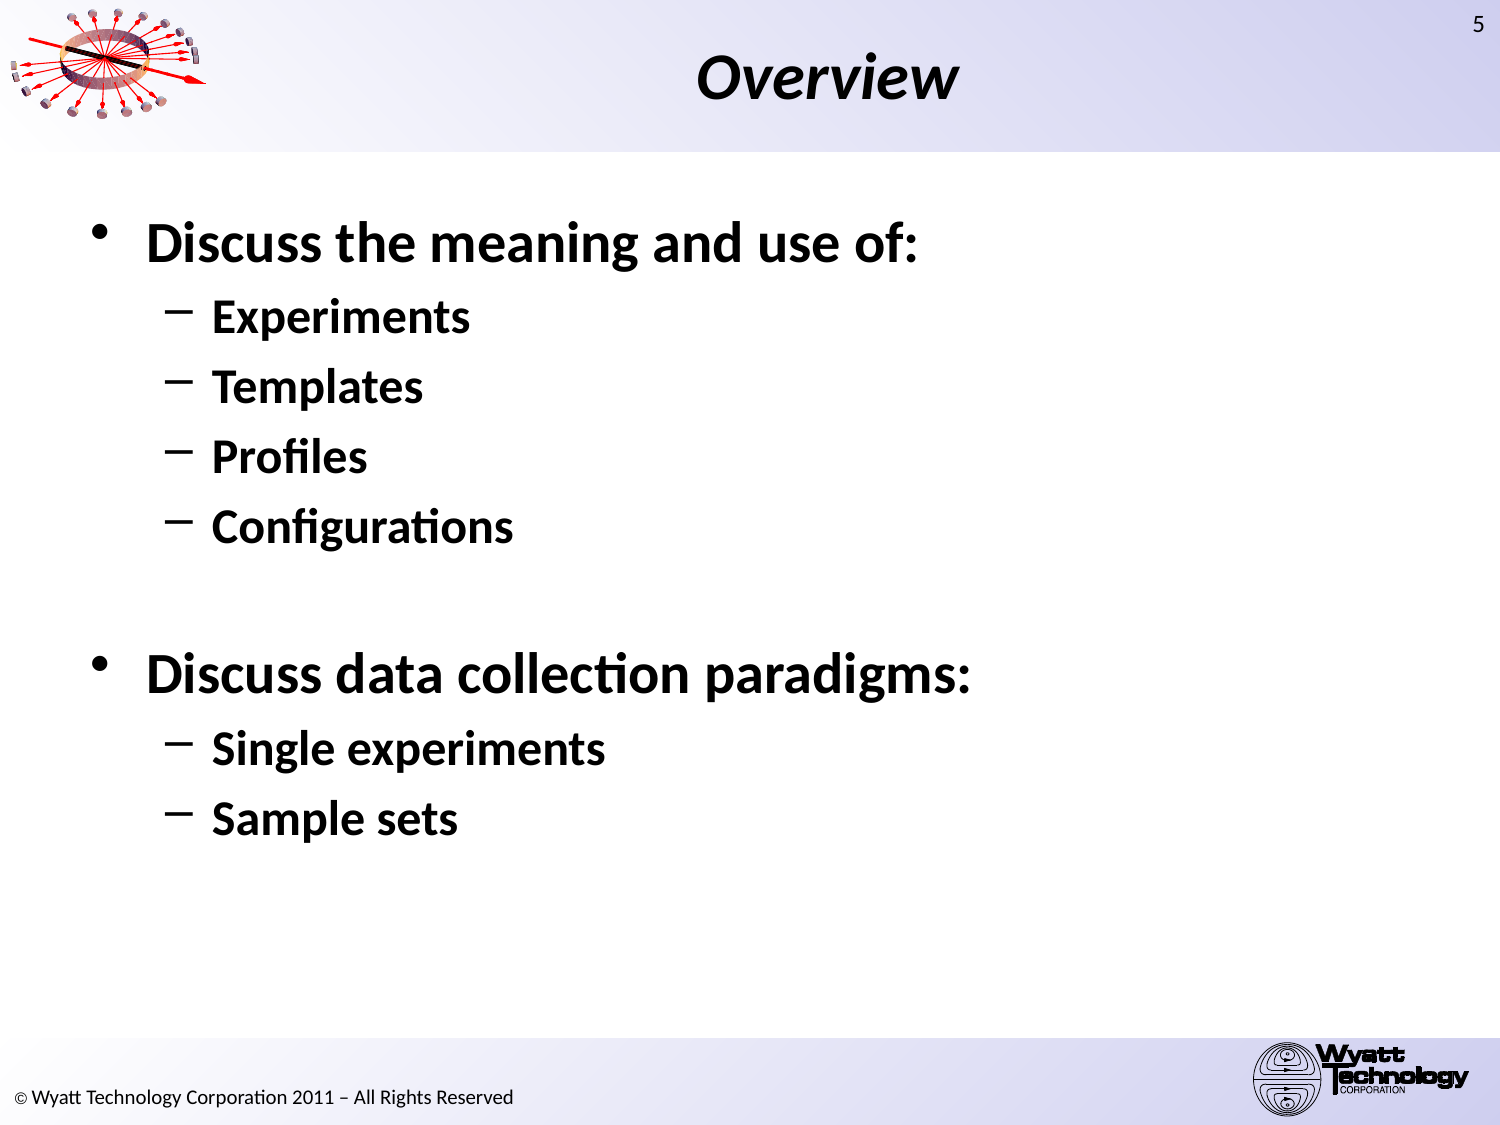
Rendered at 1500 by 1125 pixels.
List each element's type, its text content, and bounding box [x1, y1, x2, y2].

title Overview [217, 25, 1438, 120]
list Discuss the meaning and use of: Experiments Templates Profiles Configurations Discuss data collection paradigms: Single experiments Sample sets [74, 196, 1426, 953]
